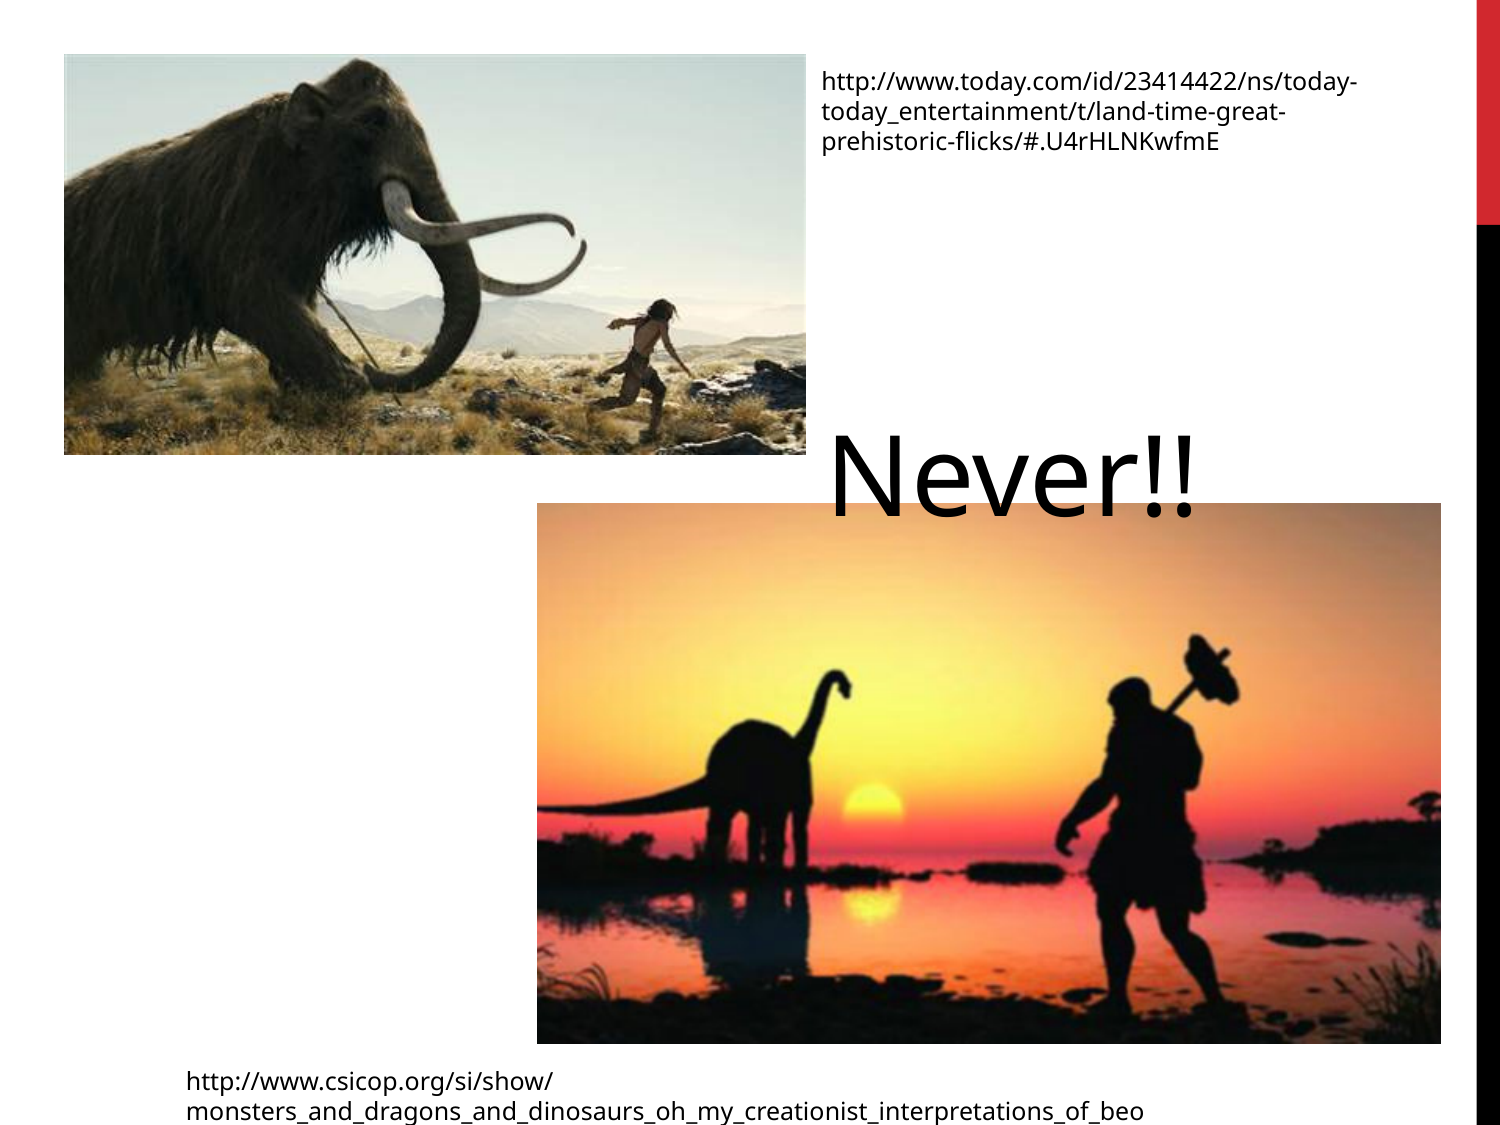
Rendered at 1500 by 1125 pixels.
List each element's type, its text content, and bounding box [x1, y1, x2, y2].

picture [536, 502, 1442, 1045]
text_box Never!! [811, 397, 1216, 497]
text_box http://www.today.com/id/23414422/ns/today-today_entertainment/t/land-time-great-prehistoric-flicks/#.U4rHLNKwfmE [814, 57, 1400, 163]
text_box http://www.csicop.org/si/show/monsters_and_dragons_and_dinosaurs_oh_my_creationist_interpretations_of_beo [171, 1058, 1459, 1125]
picture [64, 54, 806, 456]
